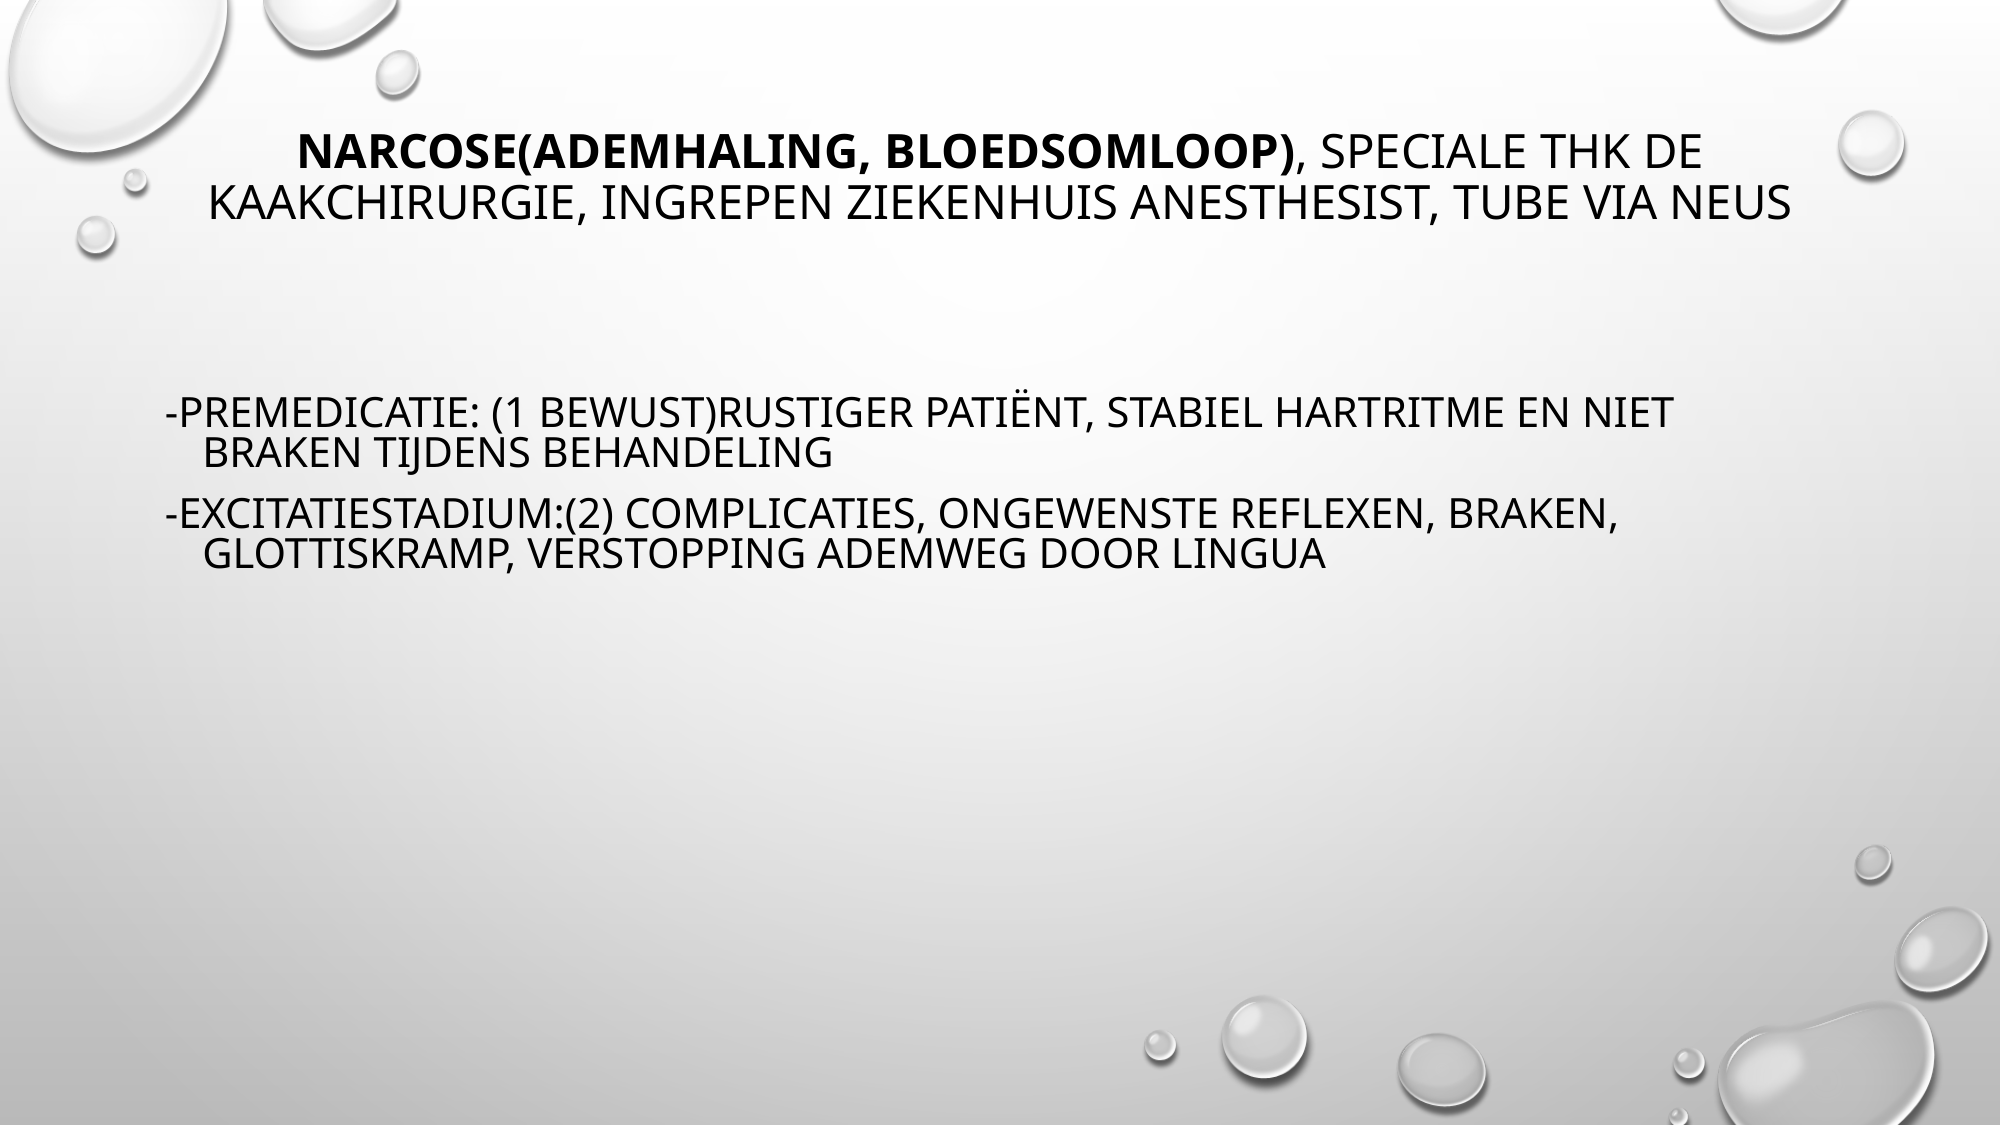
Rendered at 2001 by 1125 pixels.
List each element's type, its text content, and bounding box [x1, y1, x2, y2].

list -Premedicatie: (1 bewust)rustiger patiënt, stabiel hartritme en niet braken tijdens behandeling -Excitatiestadium:(2) complicaties, ongewenste reflexen, braken, glottiskramp, verstopping ademweg door lingua [149, 388, 1850, 950]
title Narcose(ademhaling, bloedsomloop), speciale THK de kaakchirurgie, ingrepen ziekenhuis anesthesist, tube via neus [149, 101, 1851, 364]
picture [0, 0, 2000, 1125]
